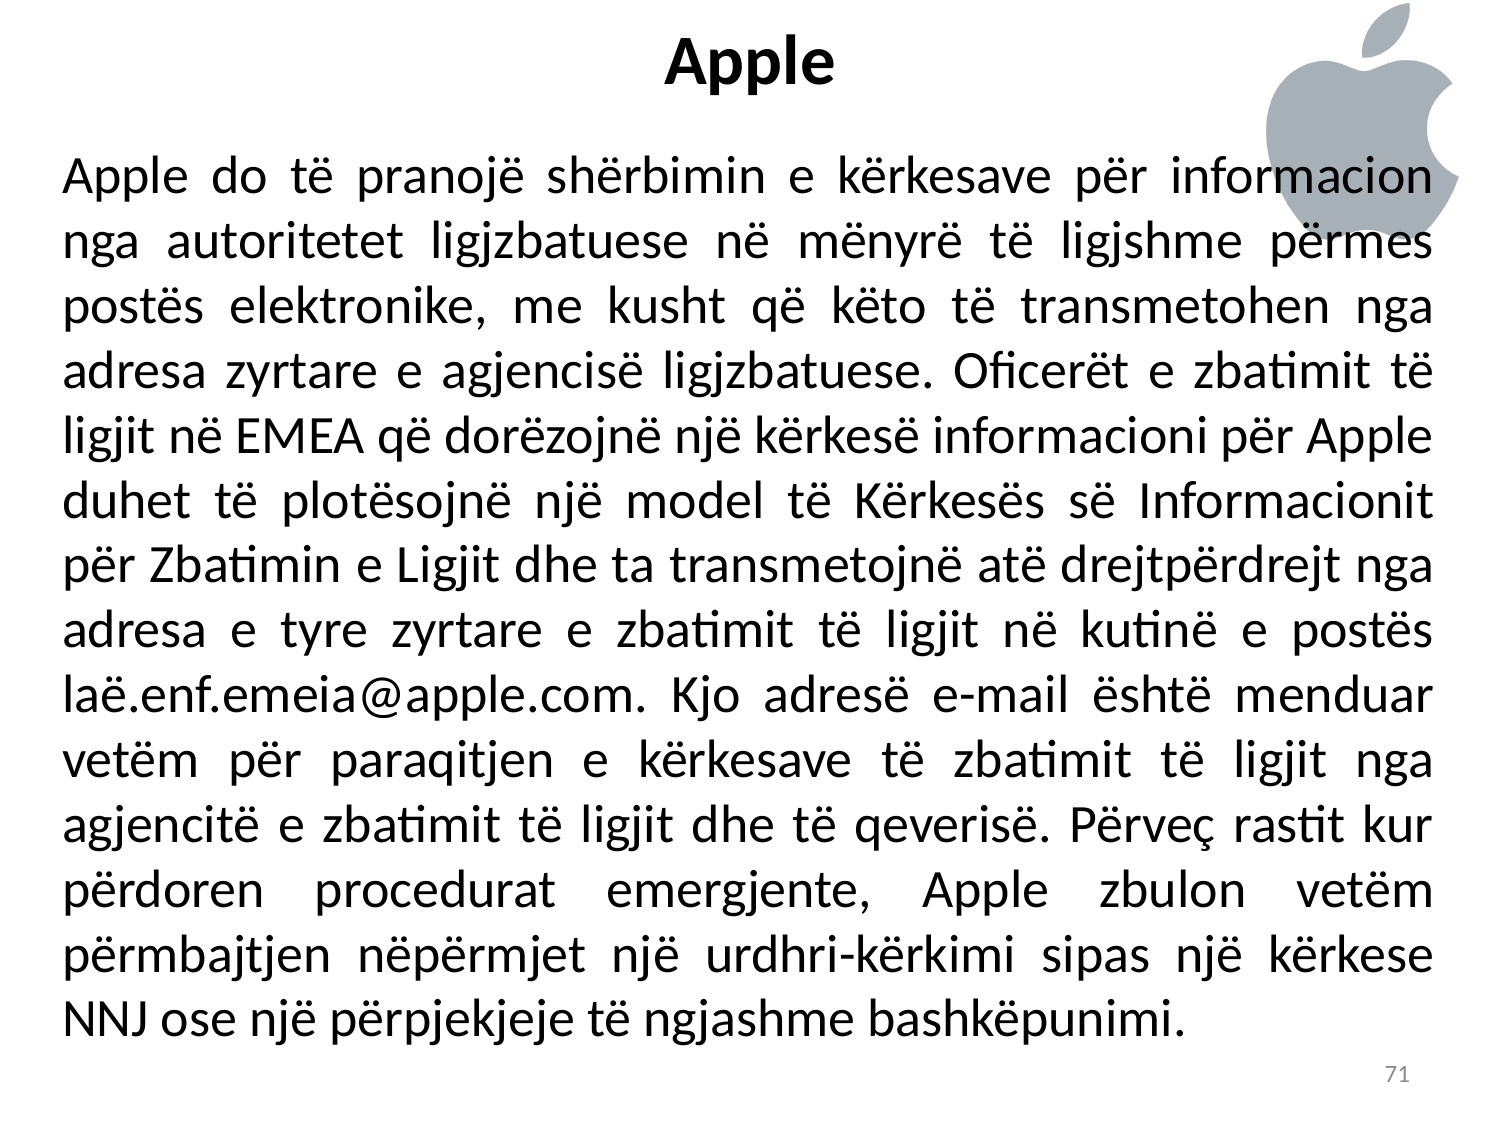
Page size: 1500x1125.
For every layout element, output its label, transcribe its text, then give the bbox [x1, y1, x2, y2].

picture [1255, 2, 1490, 275]
list Apple do të pranojë shërbimin e kërkesave për informacion nga autoritetet ligjzbatuese në mënyrë të ligjshme përmes postës elektronike, me kusht që këto të transmetohen nga adresa zyrtare e agjencisë ligjzbatuese. Oficerët e zbatimit të ligjit në EMEA që dorëzojnë një kërkesë informacioni për Apple duhet të plotësojnë një model të Kërkesës së Informacionit për Zbatimin e Ligjit dhe ta transmetojnë atë drejtpërdrejt nga adresa e tyre zyrtare e zbatimit të ligjit në kutinë e postës laë.enf.emeia@apple.com. Kjo adresë e-mail është menduar vetëm për paraqitjen e kërkesave të zbatimit të ligjit nga agjencitë e zbatimit të ligjit dhe të qeverisë. Përveç rastit kur përdoren procedurat emergjente, Apple zbulon vetëm përmbajtjen nëpërmjet një urdhri-kërkimi sipas një kërkese NNJ ose një përpjekjeje të ngjashme bashkëpunimi. [47, 132, 1450, 1125]
slide_number 71 [1074, 1042, 1425, 1103]
title Apple [75, 6, 1251, 110]
